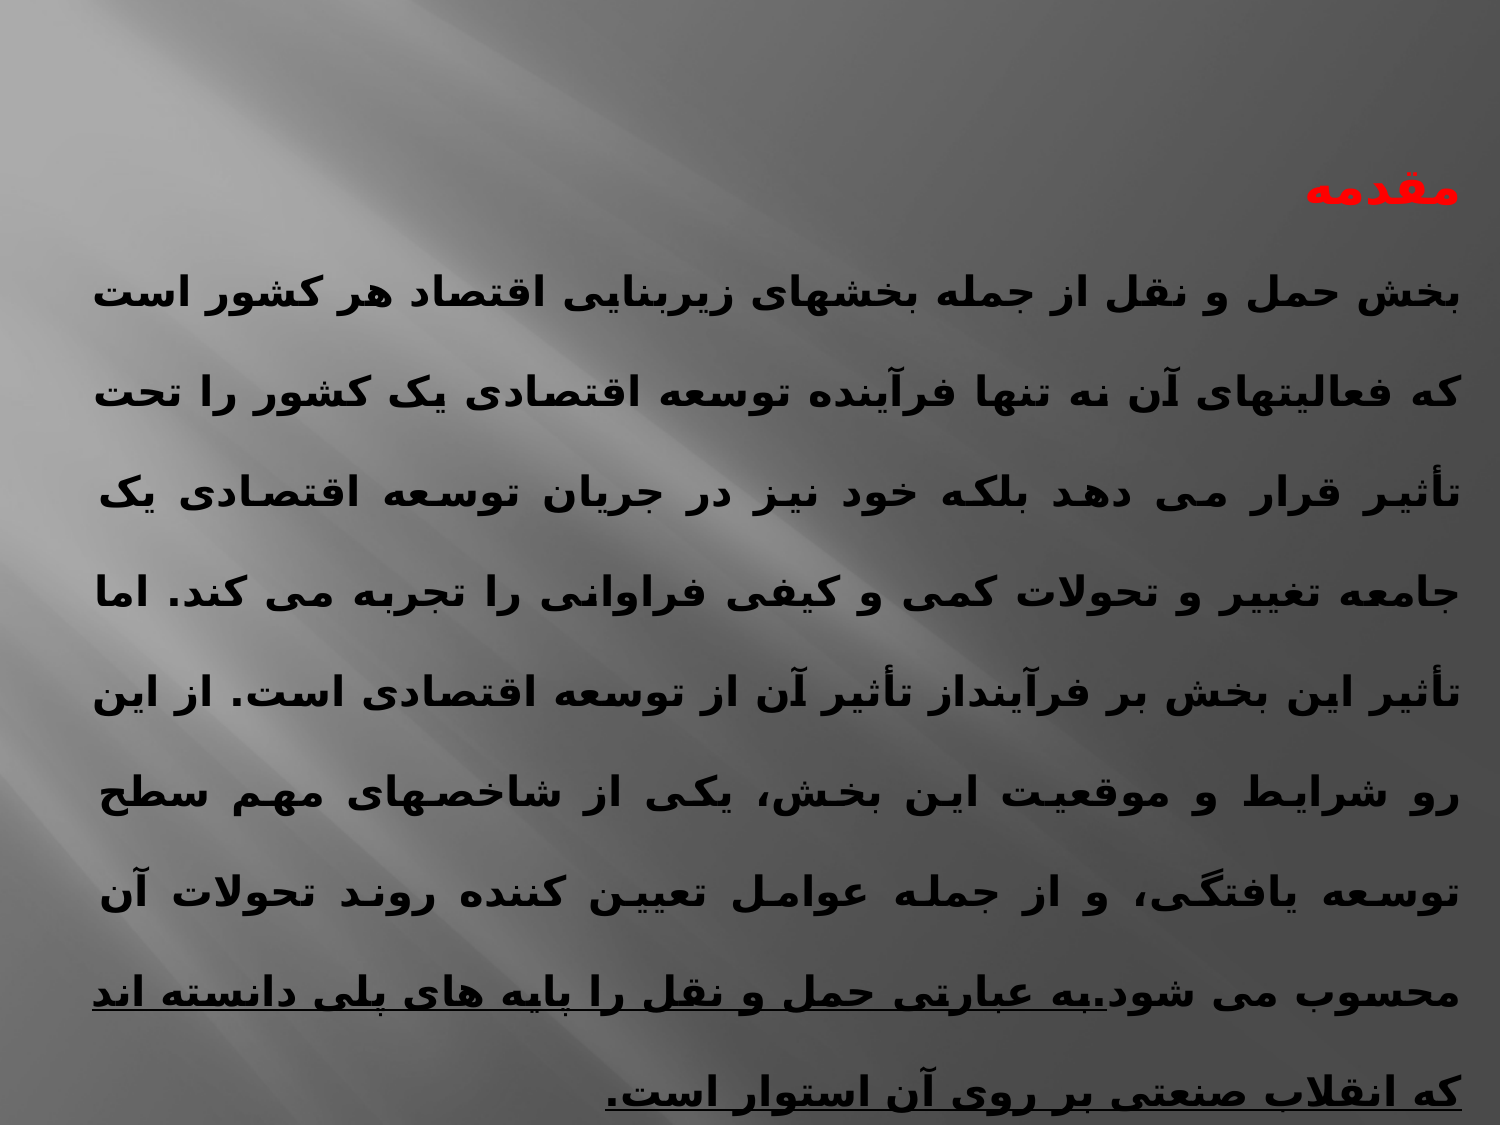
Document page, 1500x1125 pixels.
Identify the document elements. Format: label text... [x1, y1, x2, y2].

text_box مقدمه بخش حمل و نقل از جمله بخشهای زیربنایی اقتصاد هر کشور است که فعالیتهای آن نه تنها فرآینده توسعه اقتصادی یک کشور را تحت تأثیر قرار می دهد بلکه خود نیز در جریان توسعه اقتصادی یک جامعه تغییر و تحولات کمی و کیفی فراوانی را تجربه می کند. اما تأثیر این بخش بر فرآینداز تأثیر آن از توسعه اقتصادی است. از این رو شرایط و موقعیت این بخش، یکی از شاخصهای مهم سطح توسعه یافتگی، و از جمله عوامل تعیین کننده روند تحولات آن محسوب می شود.به عبارتی حمل و نقل را پایه های پلی دانسته اند که انقلاب صنعتی بر روی آن استوار است. [76, 138, 1477, 1123]
